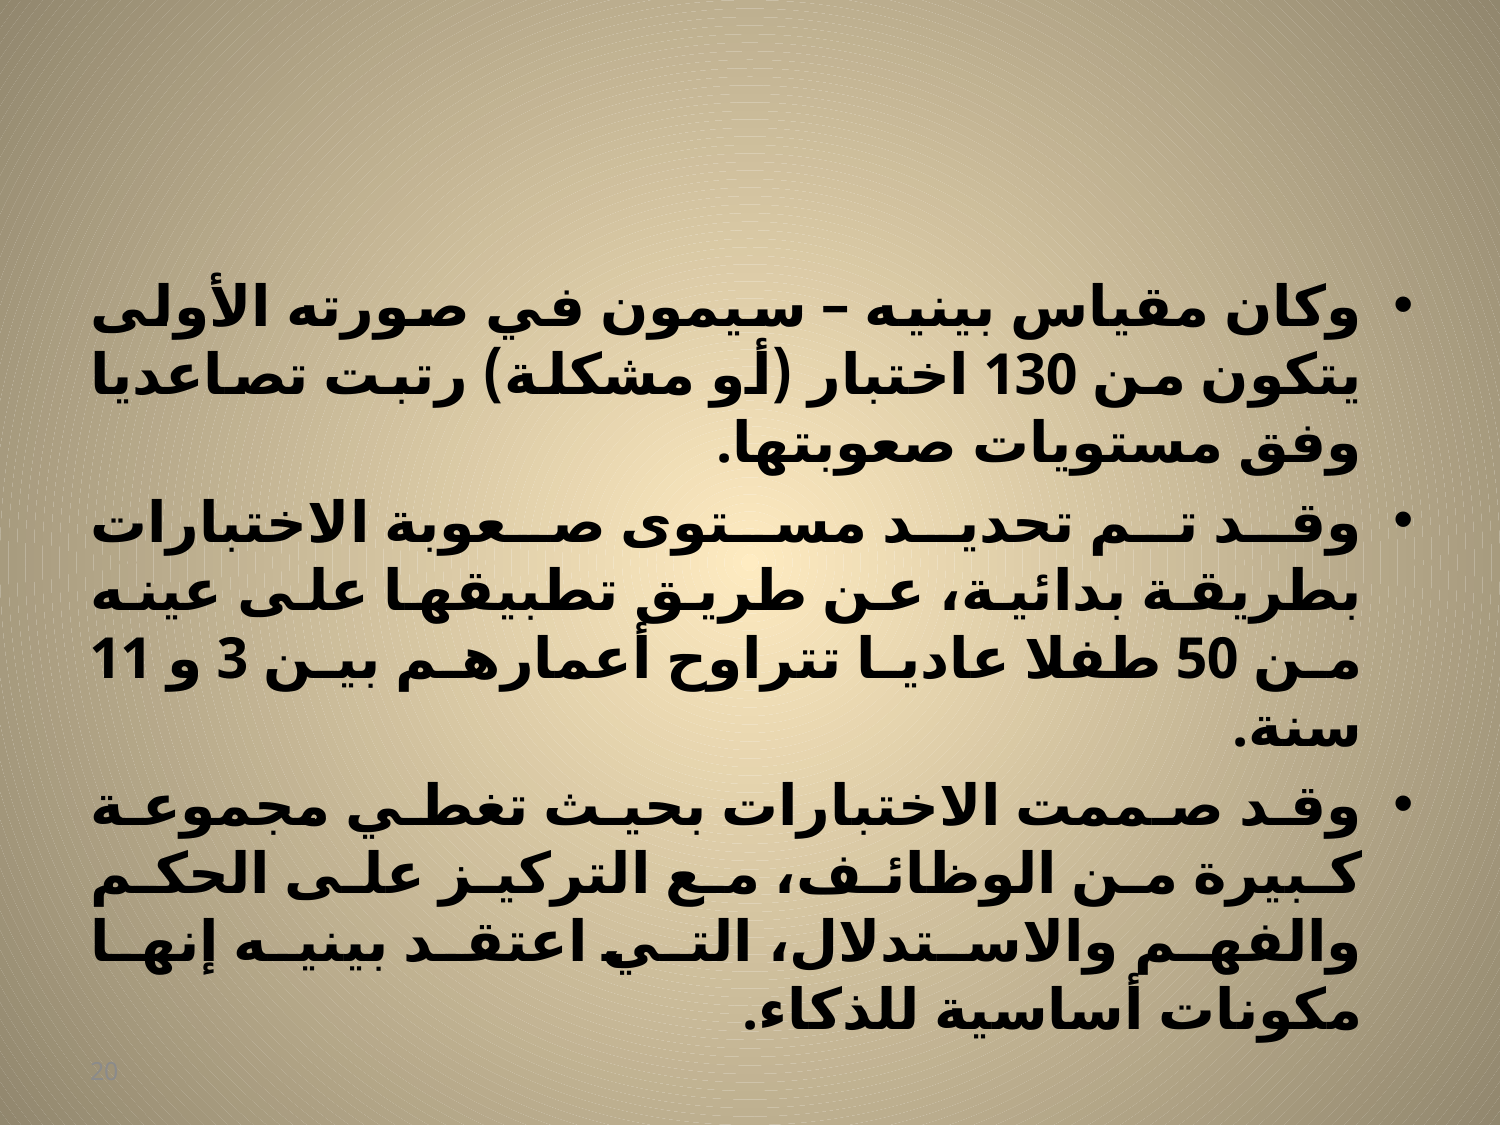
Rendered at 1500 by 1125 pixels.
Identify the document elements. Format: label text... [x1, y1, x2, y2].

slide_number 20 [75, 1042, 425, 1103]
list وكان مقياس بينيه – سيمون في صورته الأولى يتكون من 130 اختبار (أو مشكلة) رتبت تصاعديا وفق مستويات صعوبتها. وقد تم تحديد مستوى صعوبة الاختبارات بطريقة بدائية، عن طريق تطبيقها على عينه من 50 طفلا عاديا تتراوح أعمارهم بين 3 و 11 سنة. وقد صممت الاختبارات بحيث تغطي مجموعة كبيرة من الوظائف، مع التركيز على الحكم والفهم والاستدلال، التي اعتقد بينيه إنها مكونات أساسية للذكاء. [75, 262, 1425, 1055]
